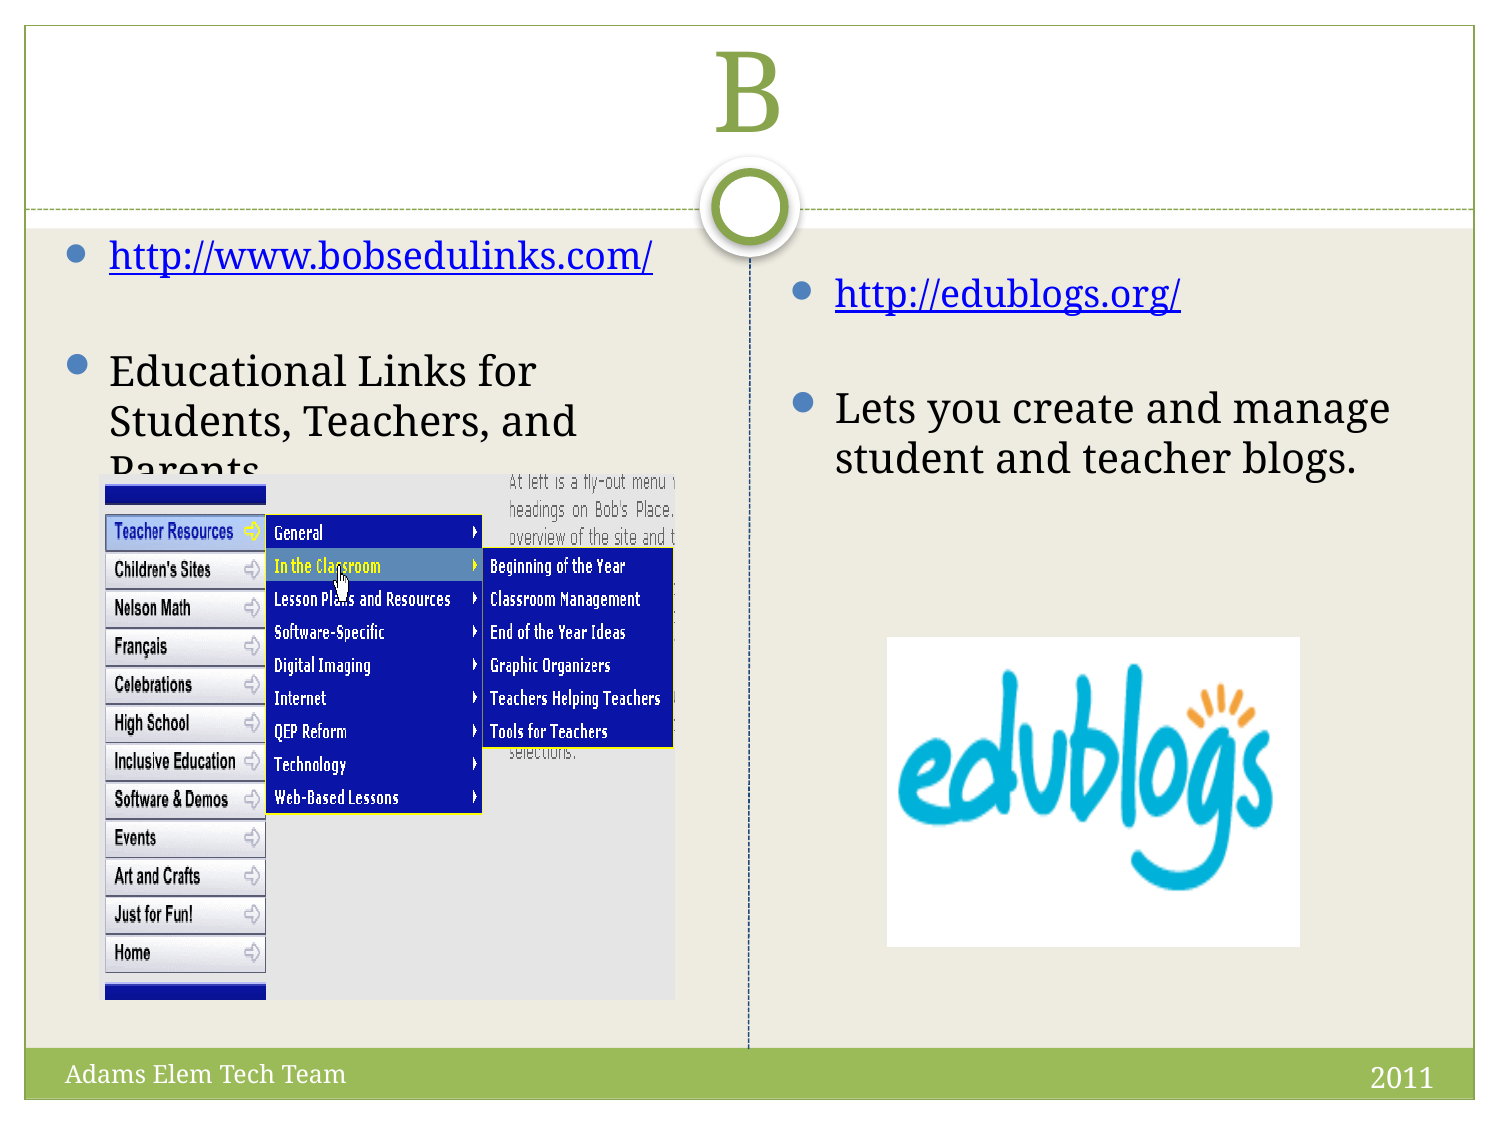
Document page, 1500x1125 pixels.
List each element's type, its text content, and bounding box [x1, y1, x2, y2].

picture [887, 637, 1301, 947]
slide_number 2011 [950, 1051, 1450, 1112]
title B [49, 37, 1450, 162]
picture [99, 474, 676, 1001]
footer Adams Elem Tech Team [50, 1051, 638, 1112]
list http://www.bobsedulinks.com/ Educational Links for Students, Teachers, and Parents. [49, 224, 712, 993]
list http://edublogs.org/ Lets you create and manage student and teacher blogs. [774, 262, 1438, 1005]
